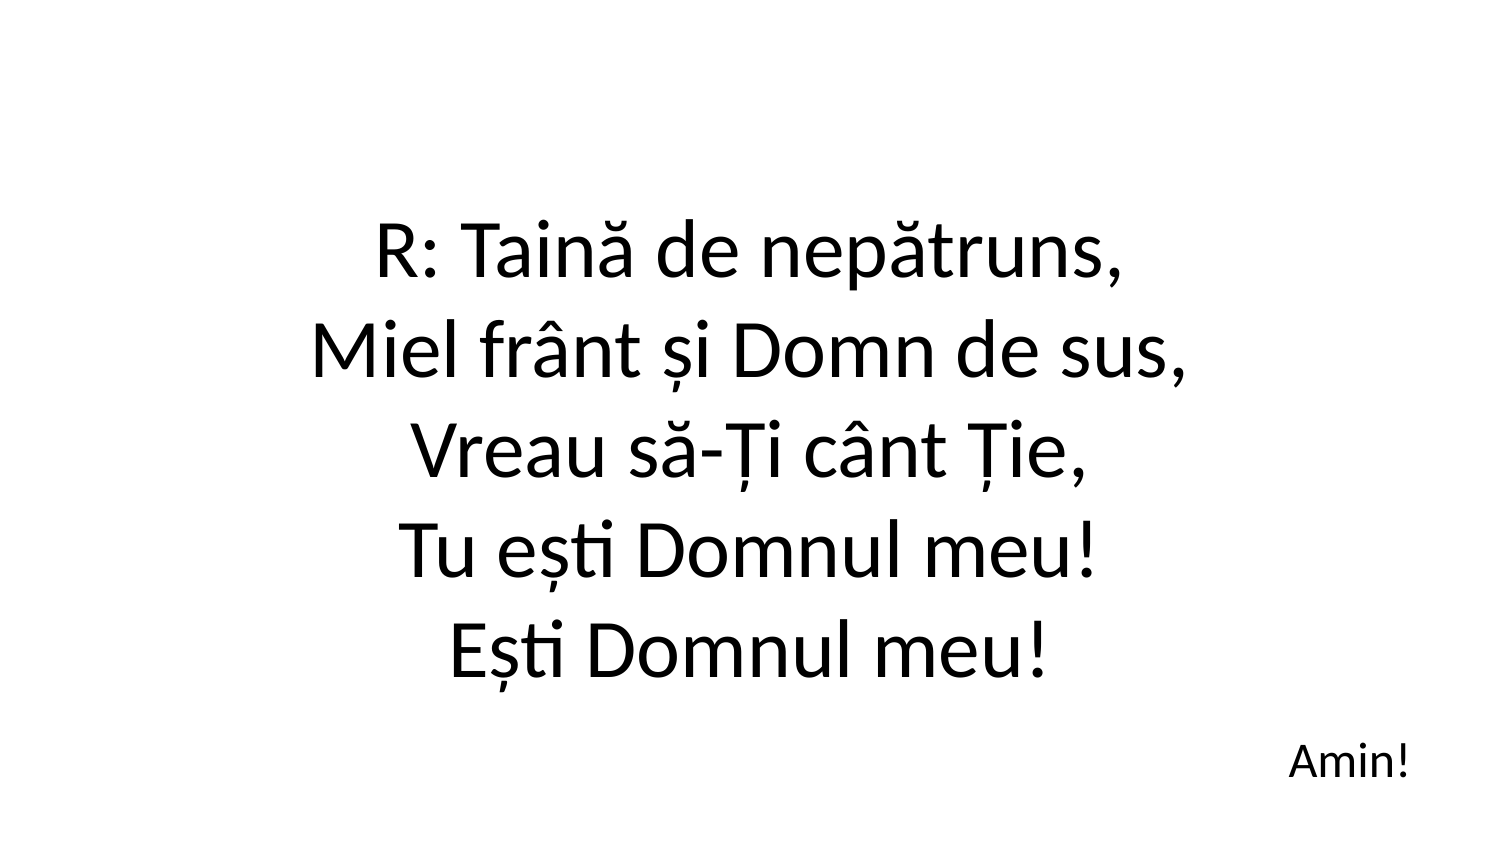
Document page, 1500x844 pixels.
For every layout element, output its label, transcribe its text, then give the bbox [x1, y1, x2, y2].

text_box R: Taină de nepătruns, Miel frânt și Domn de sus, Vreau să-Ți cânt Ție, Tu ești Domnul meu! Ești Domnul meu! [295, 142, 1205, 702]
text_box Amin! [1273, 674, 1427, 795]
